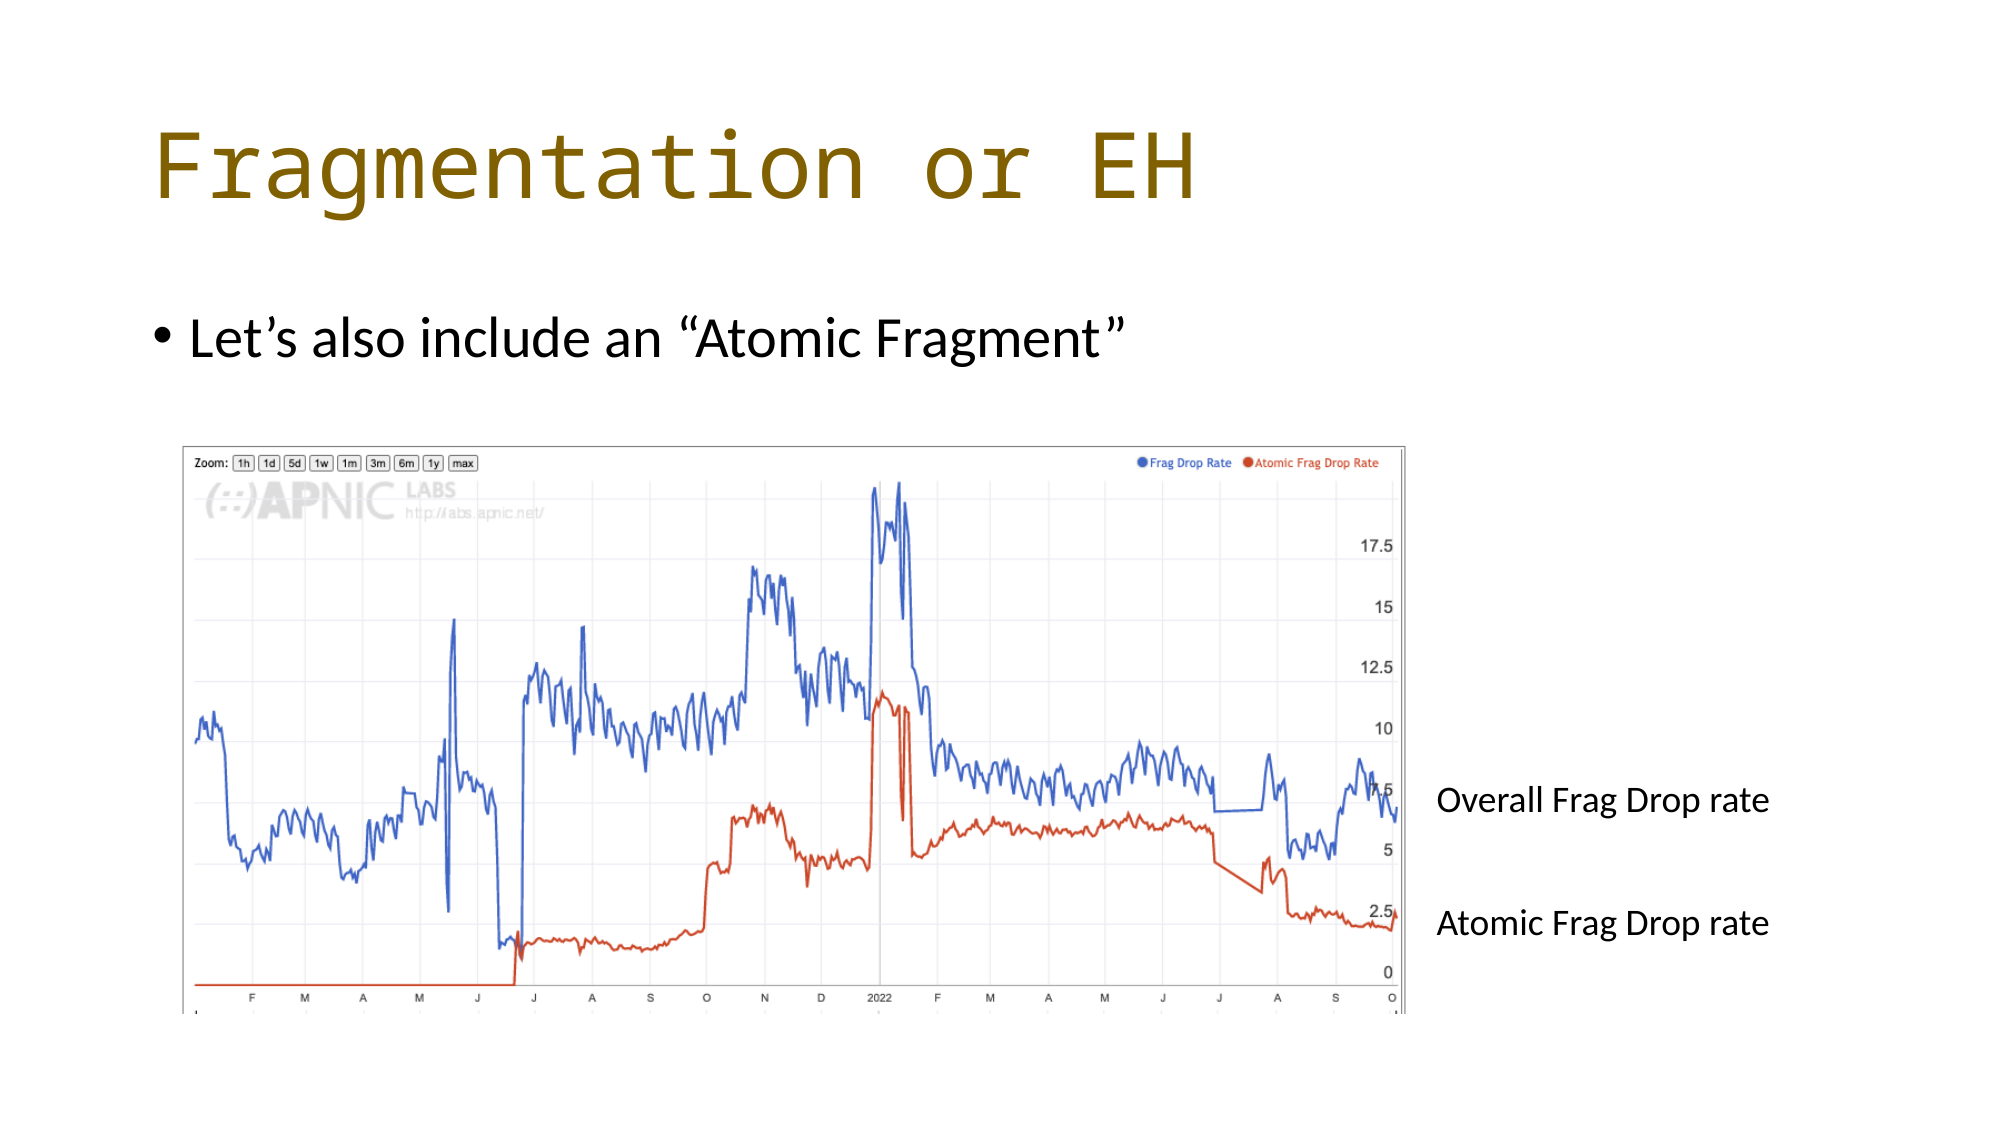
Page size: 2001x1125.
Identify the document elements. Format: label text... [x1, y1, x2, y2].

title Fragmentation or EH [137, 59, 1863, 278]
list Let’s also include an “Atomic Fragment” [137, 299, 1863, 1014]
picture [177, 436, 1420, 1014]
text_box Overall Frag Drop rate [1421, 767, 1786, 828]
text_box Atomic Frag Drop rate [1421, 890, 1786, 951]
